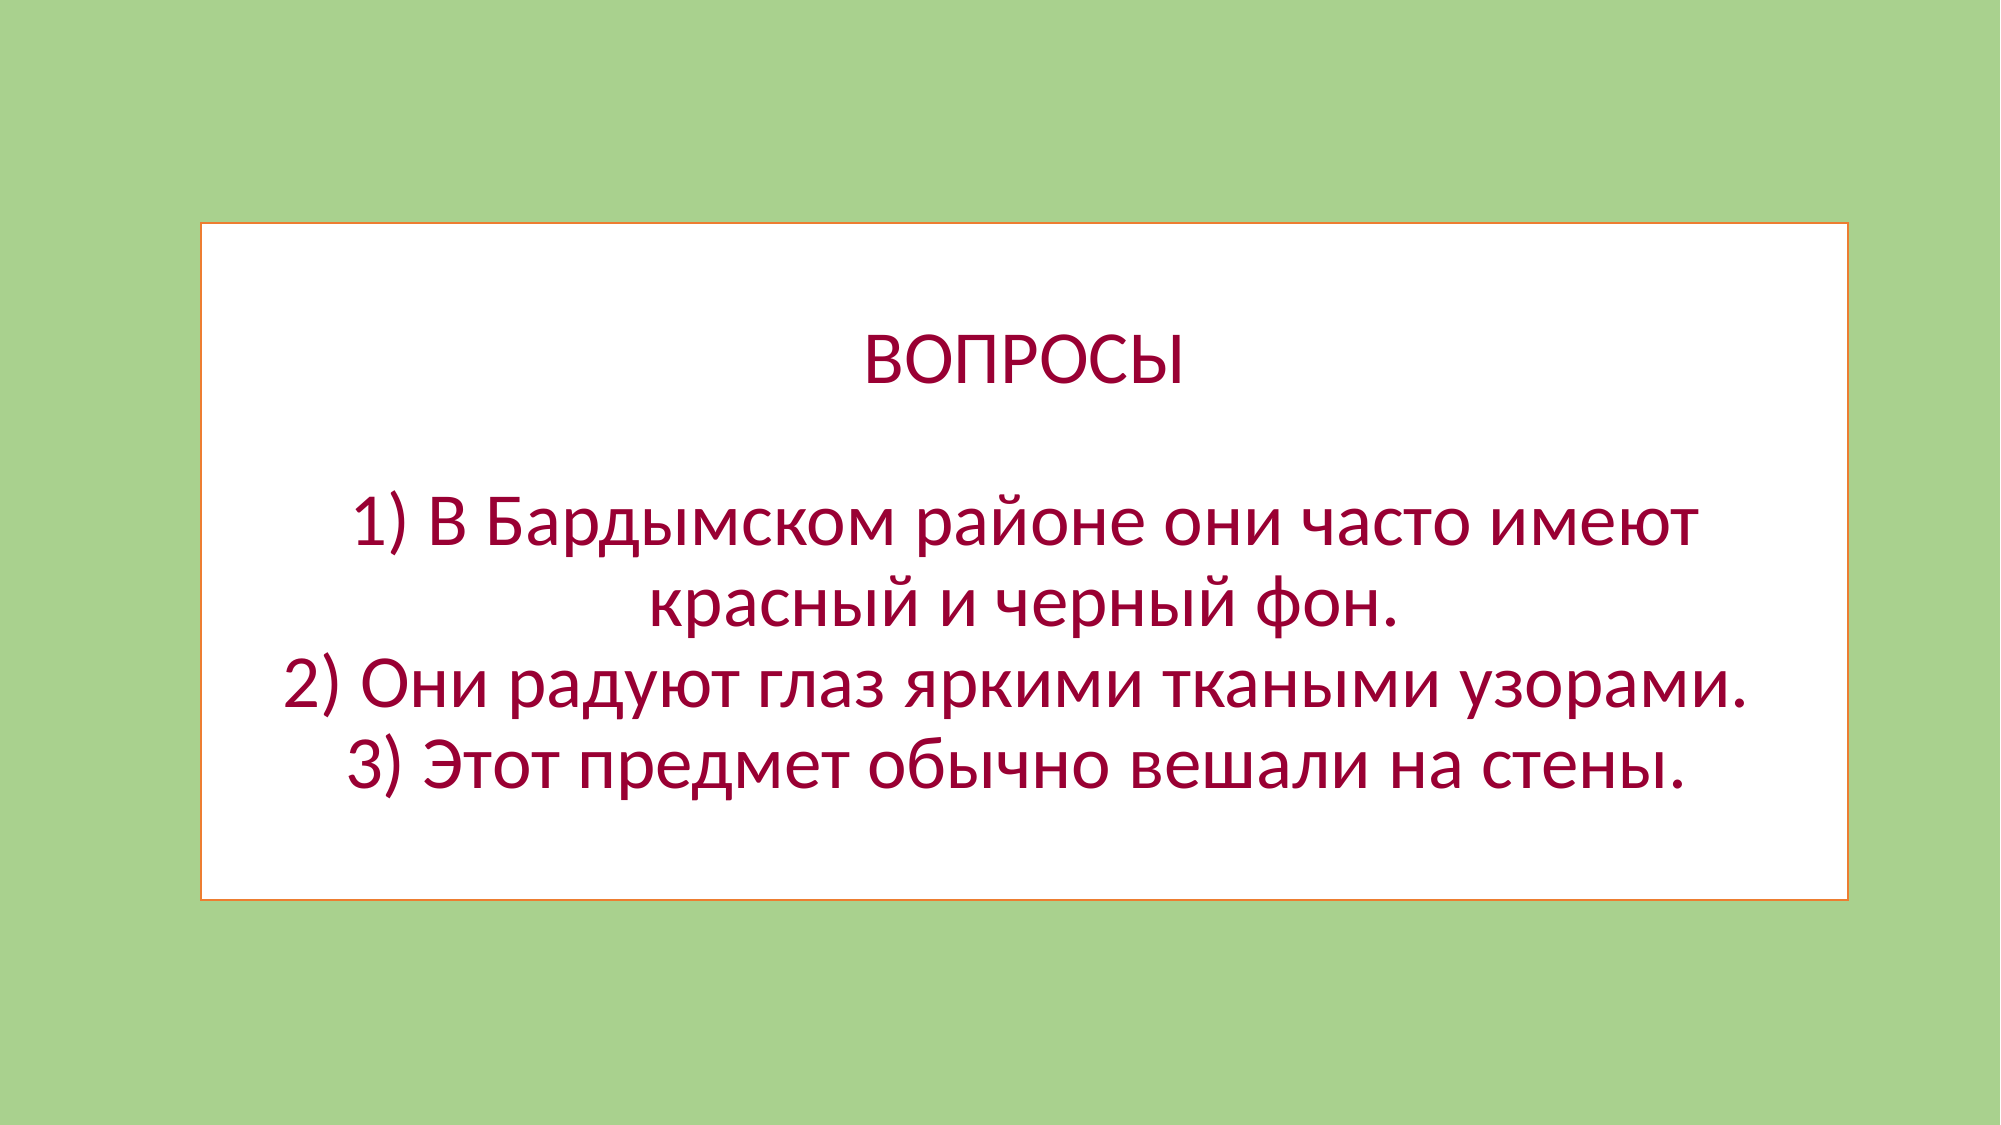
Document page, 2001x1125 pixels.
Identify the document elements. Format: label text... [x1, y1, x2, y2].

title ВОПРОСЫ 1) В Бардымском районе они часто имеют красный и черный фон. 2) Они радуют глаз яркими ткаными узорами. 3) Этот предмет обычно вешали на стены. [200, 222, 1849, 901]
